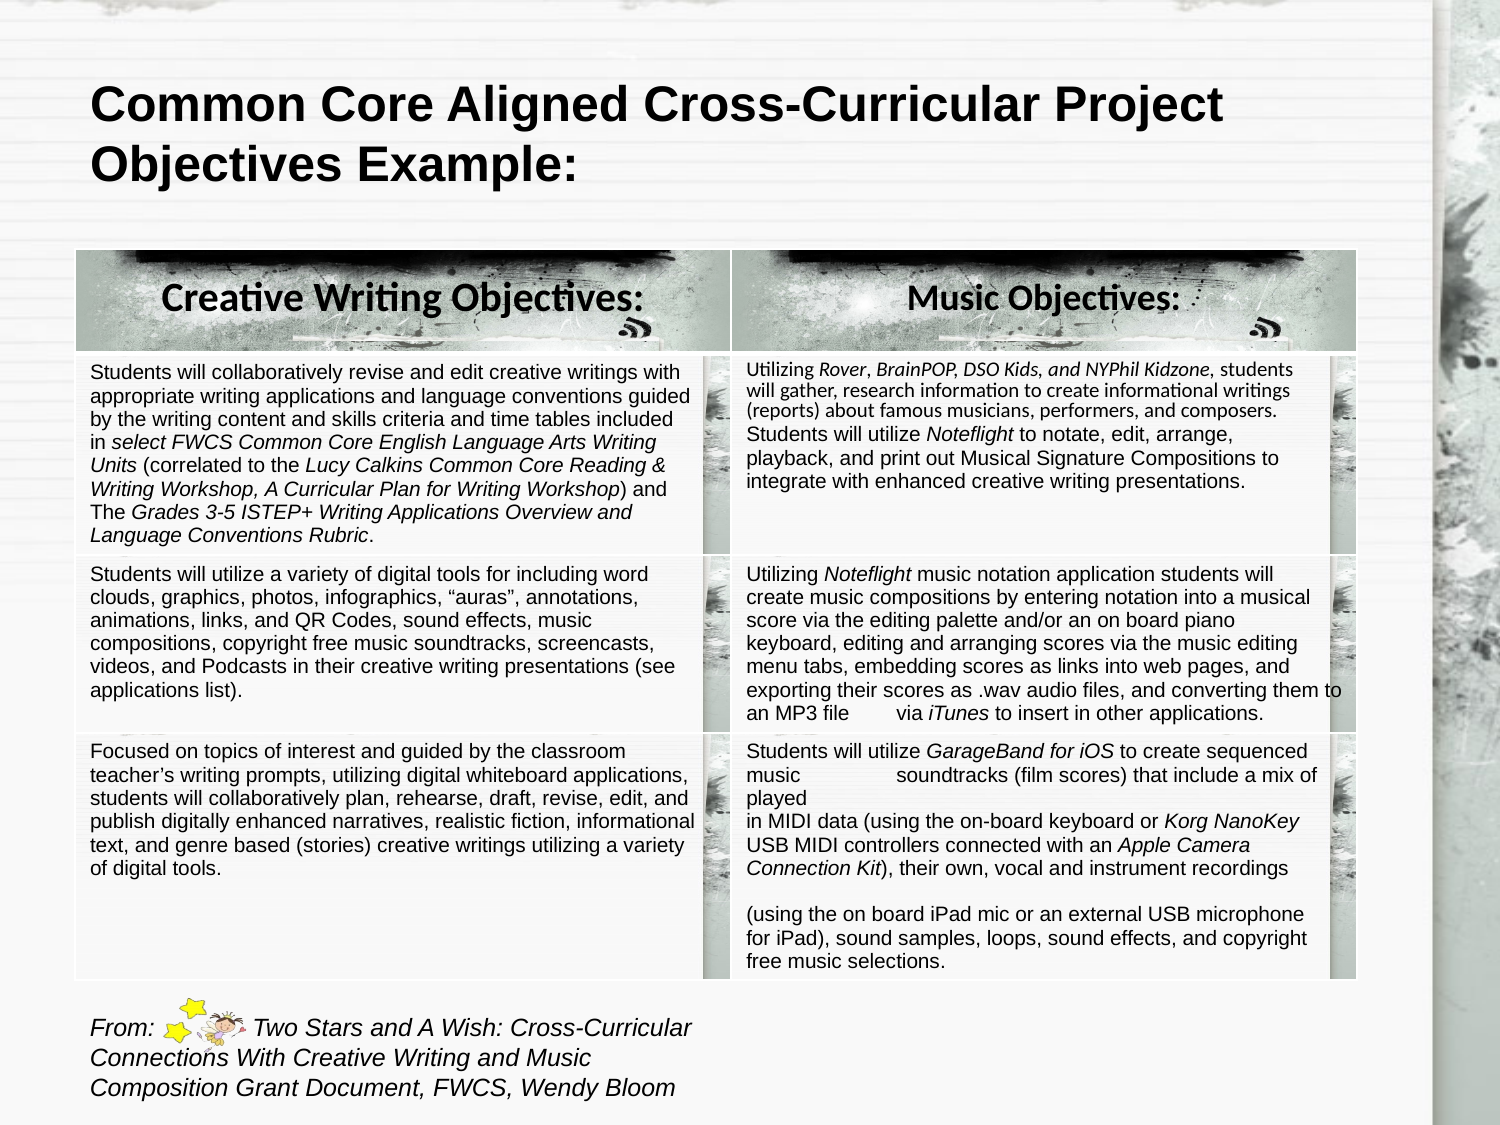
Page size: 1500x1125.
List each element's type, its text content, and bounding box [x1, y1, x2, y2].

picture [0, 0, 1500, 1125]
table_cell Utilizing Noteflight music notation application students will create music compositions by entering notation into a musical score via the editing palette and/or an on board piano keyboard, editing and arranging scores via the music editing menu tabs, embedding scores as links into web pages, and exporting their scores as .wav audio files, and converting them to an MP3 file via iTunes to insert in other applications. [732, 556, 1356, 732]
table_cell Students will utilize a variety of digital tools for including word clouds, graphics, photos, infographics, “auras”, annotations, animations, links, and QR Codes, sound effects, music compositions, copyright free music soundtracks, screencasts, videos, and Podcasts in their creative writing presentations (see applications list). [76, 556, 730, 732]
table_cell Students will collaboratively revise and edit creative writings with appropriate writing applications and language conventions guided by the writing content and skills criteria and time tables included in select FWCS Common Core English Language Arts Writing Units (correlated to the Lucy Calkins Common Core Reading & Writing Workshop, A Curricular Plan for Writing Workshop) and The Grades 3-5 ISTEP+ Writing Applications Overview and Language Conventions Rubric. [76, 356, 730, 554]
table_cell Students will utilize GarageBand for iOS to create sequenced music soundtracks (film scores) that include a mix of played in MIDI data (using the on-board keyboard or Korg NanoKey USB MIDI controllers connected with an Apple Camera Connection Kit), their own, vocal and instrument recordings (using the on board iPad mic or an external USB microphone for iPad), sound samples, loops, sound effects, and copyright free music selections. [732, 734, 1356, 979]
title Common Core Aligned Cross-Curricular Project Objectives Example: [74, 56, 1426, 207]
table_header Creative Writing Objectives: [76, 250, 730, 351]
table_cell Utilizing Rover, BrainPOP, DSO Kids, and NYPhil Kidzone, students will gather, research information to create informational writings (reports) about famous musicians, performers, and composers. Students will utilize Noteflight to notate, edit, arrange, playback, and print out Musical Signature Compositions to integrate with enhanced creative writing presentations. [732, 356, 1356, 554]
text_box From: Two Stars and A Wish: Cross-Curricular Connections With Creative Writing and Music Composition Grant Document, FWCS, Wendy Bloom [74, 1004, 727, 1125]
table_header Music Objectives: [732, 250, 1356, 351]
table_cell Focused on topics of interest and guided by the classroom teacher’s writing prompts, utilizing digital whiteboard applications, students will collaboratively plan, rehearse, draft, revise, edit, and publish digitally enhanced narratives, realistic fiction, informational text, and genre based (stories) creative writings utilizing a variety of digital tools. [76, 734, 730, 979]
